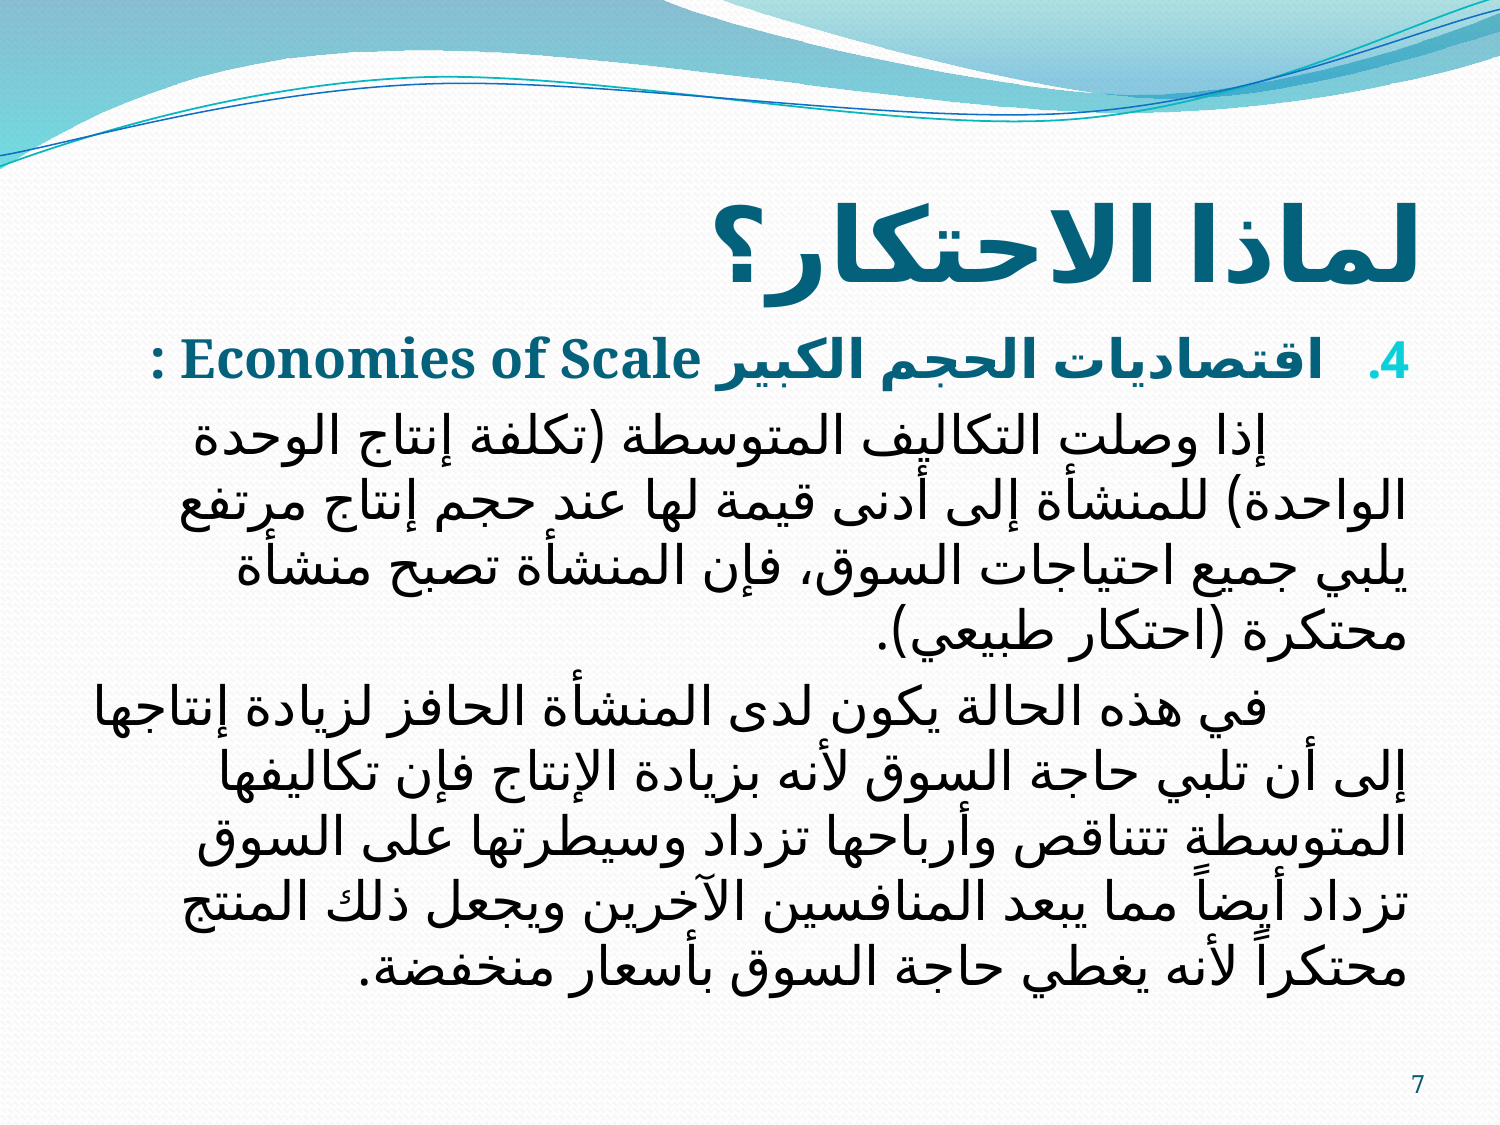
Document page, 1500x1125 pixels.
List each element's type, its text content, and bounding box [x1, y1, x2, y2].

slide_number 7 [1299, 1042, 1425, 1103]
list اقتصاديات الحجم الكبير Economies of Scale : إذا وصلت التكاليف المتوسطة (تكلفة إنتاج الوحدة الواحدة) للمنشأة إلى أدنى قيمة لها عند حجم إنتاج مرتفع يلبي جميع احتياجات السوق، فإن المنشأة تصبح منشأة محتكرة (احتكار طبيعي). في هذه الحالة يكون لدى المنشأة الحافز لزيادة إنتاجها إلى أن تلبي حاجة السوق لأنه بزيادة الإنتاج فإن تكاليفها المتوسطة تتناقص وأرباحها تزداد وسيطرتها على السوق تزداد أيضاً مما يبعد المنافسين الآخرين ويجعل ذلك المنتج محتكراً لأنه يغطي حاجة السوق بأسعار منخفضة. [75, 317, 1425, 1038]
title لماذا الاحتكار؟ [75, 115, 1425, 303]
